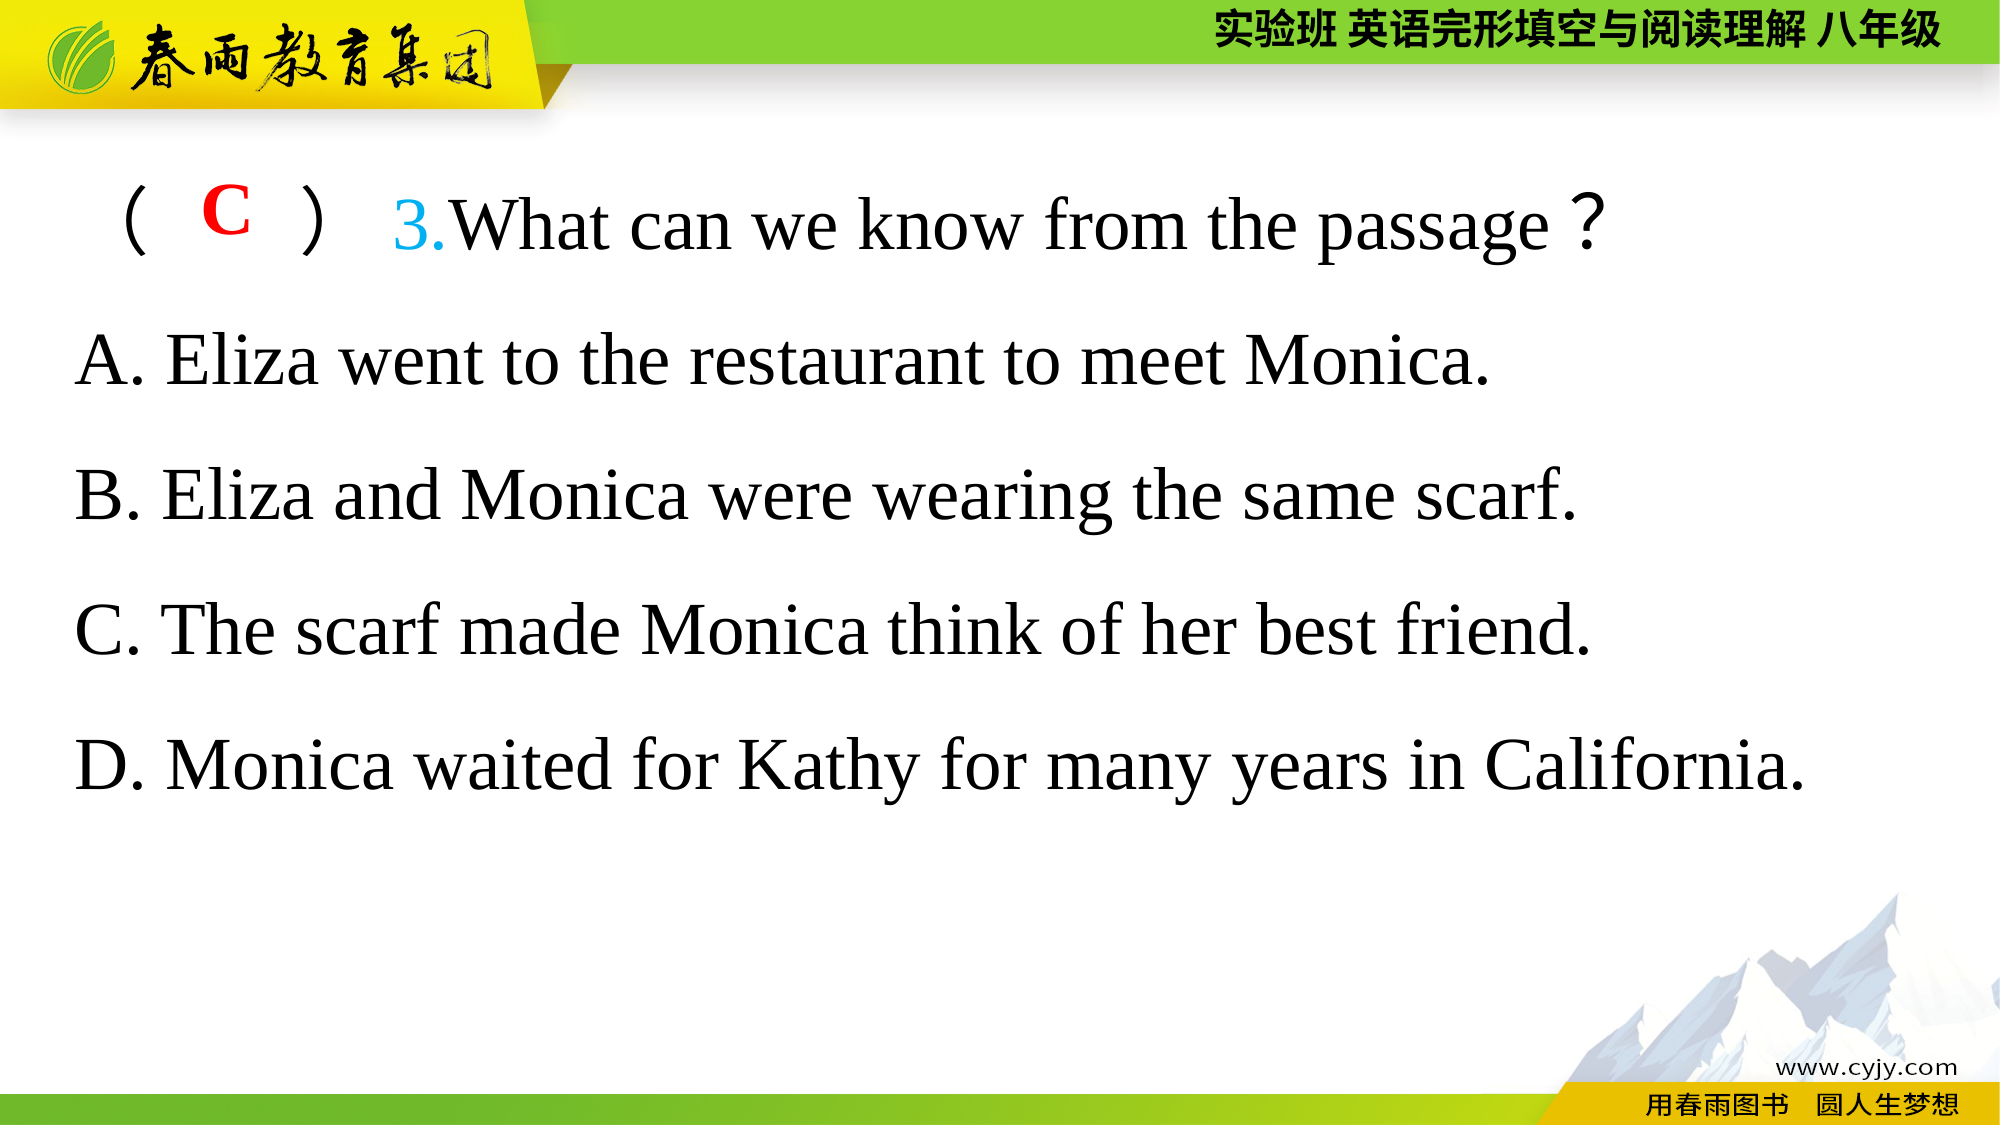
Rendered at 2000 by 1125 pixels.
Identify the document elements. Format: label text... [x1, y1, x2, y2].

list （ ）3.What can we know from the passage？ A. Eliza went to the restaurant to meet Monica. B. Eliza and Monica were wearing the same scarf. C. The scarf made Monica think of her best friend. D. Monica waited for Kathy for many years in California. [59, 122, 1944, 803]
picture [0, 0, 2000, 1125]
text_box C [185, 151, 270, 257]
